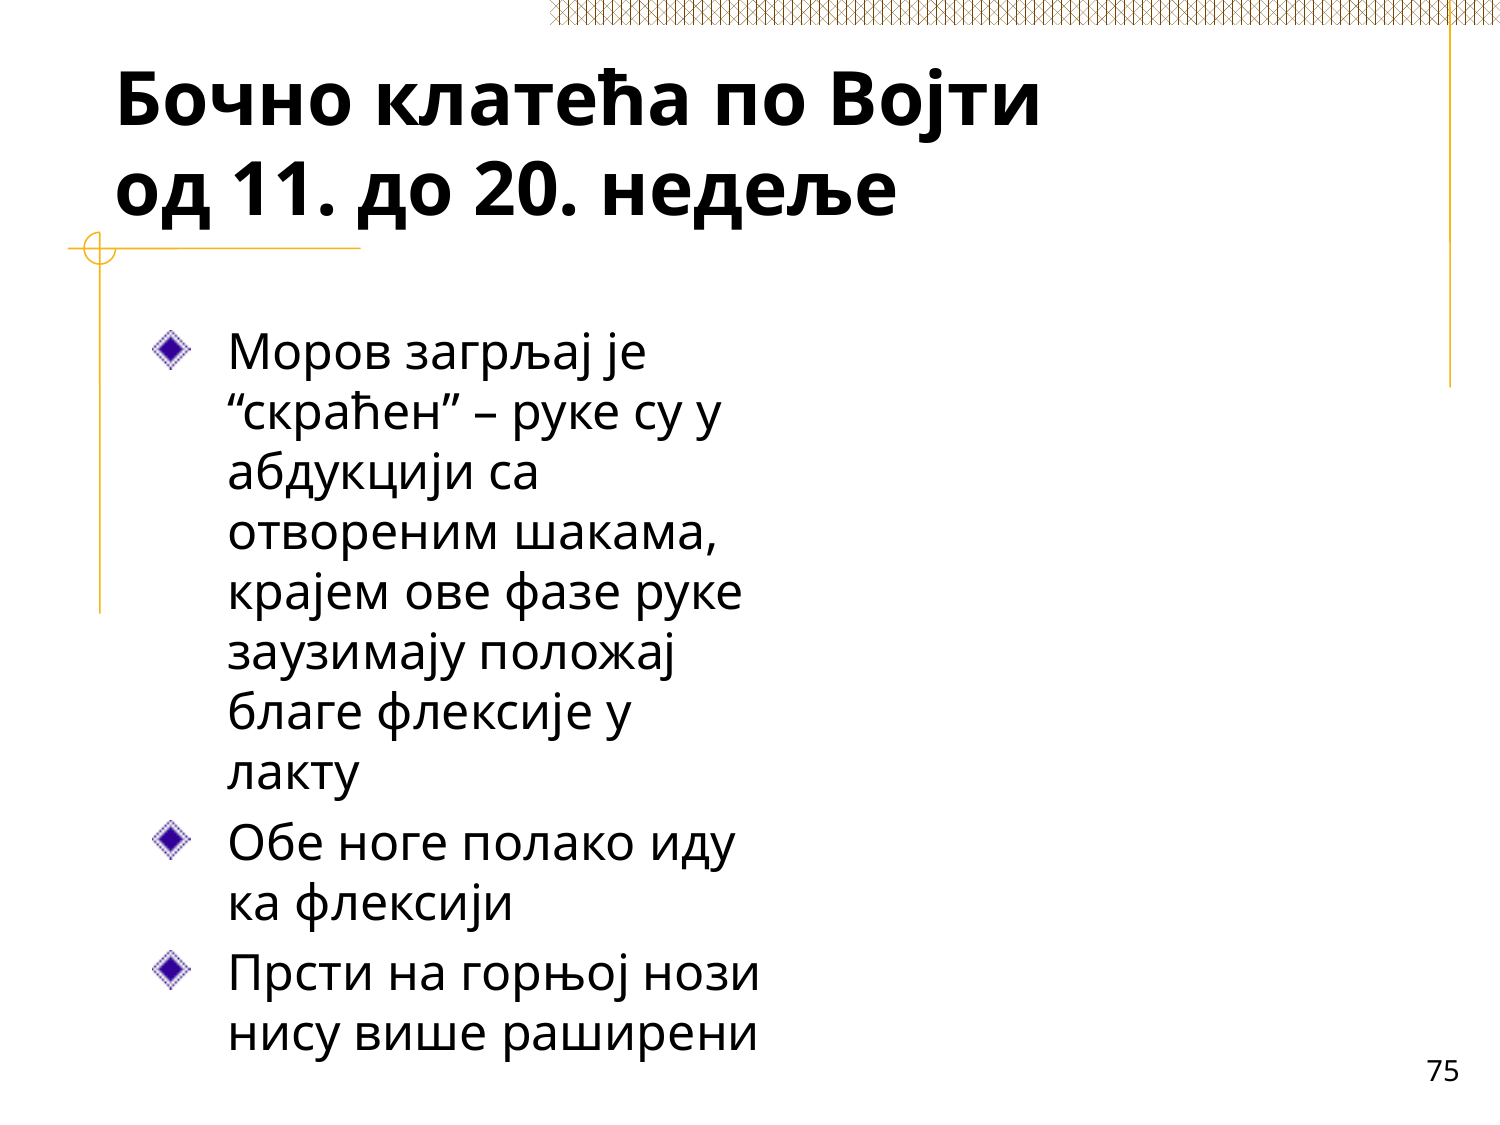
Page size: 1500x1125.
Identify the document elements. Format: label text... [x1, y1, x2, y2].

picture [152, 330, 191, 370]
picture [152, 950, 191, 990]
picture [152, 820, 191, 860]
list Моров загрљај је “скраћен” – руке су у абдукцији са отвореним шакама, крајем ове фазе руке заузимају положај благе флексије у лакту Обе ноге полако иду ка флексији Прсти на горњој нози нису више раширени [137, 312, 788, 988]
title Бочно клатећа по Војти од 11. до 20. недеље [99, 49, 1376, 238]
slide_number 75 [1162, 1025, 1475, 1100]
